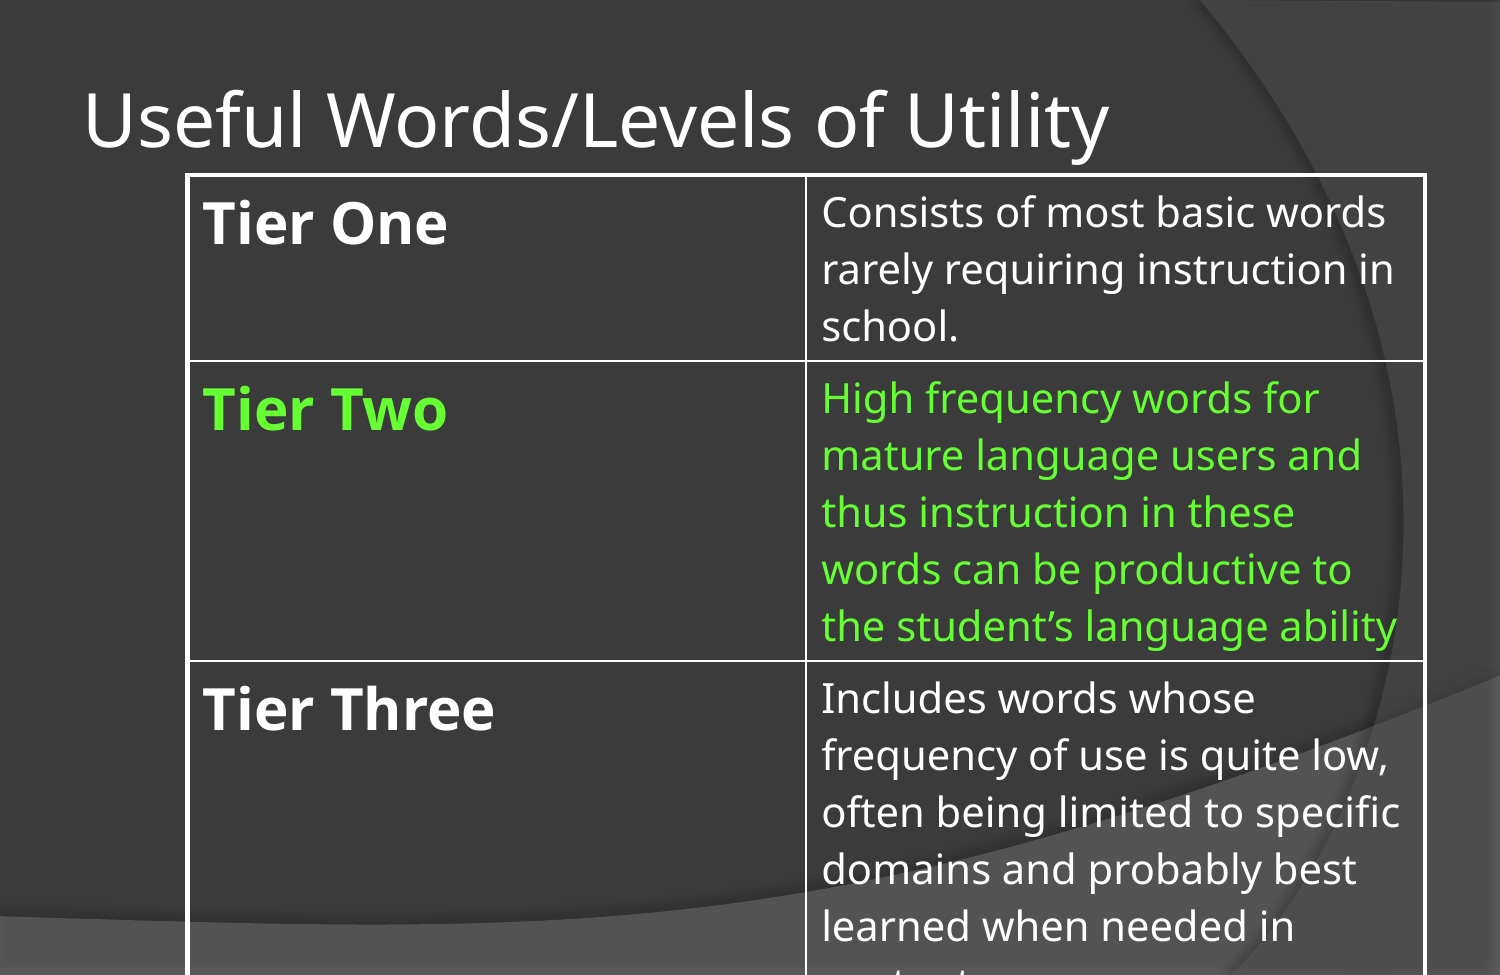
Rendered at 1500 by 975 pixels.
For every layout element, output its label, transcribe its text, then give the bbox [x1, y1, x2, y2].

table_cell Includes words whose frequency of use is quite low, often being limited to specific domains and probably best learned when needed in content areas. [807, 662, 1423, 975]
table_header Tier One [190, 177, 805, 360]
table_cell Tier Three [190, 662, 805, 975]
table_header Consists of most basic words rarely requiring instruction in school. [807, 177, 1423, 360]
table_cell High frequency words for mature language users and thus instruction in these words can be productive to the student’s language ability [807, 362, 1423, 660]
title Useful Words/Levels of Utility [74, 41, 1426, 194]
table_cell Tier Two [190, 362, 805, 660]
